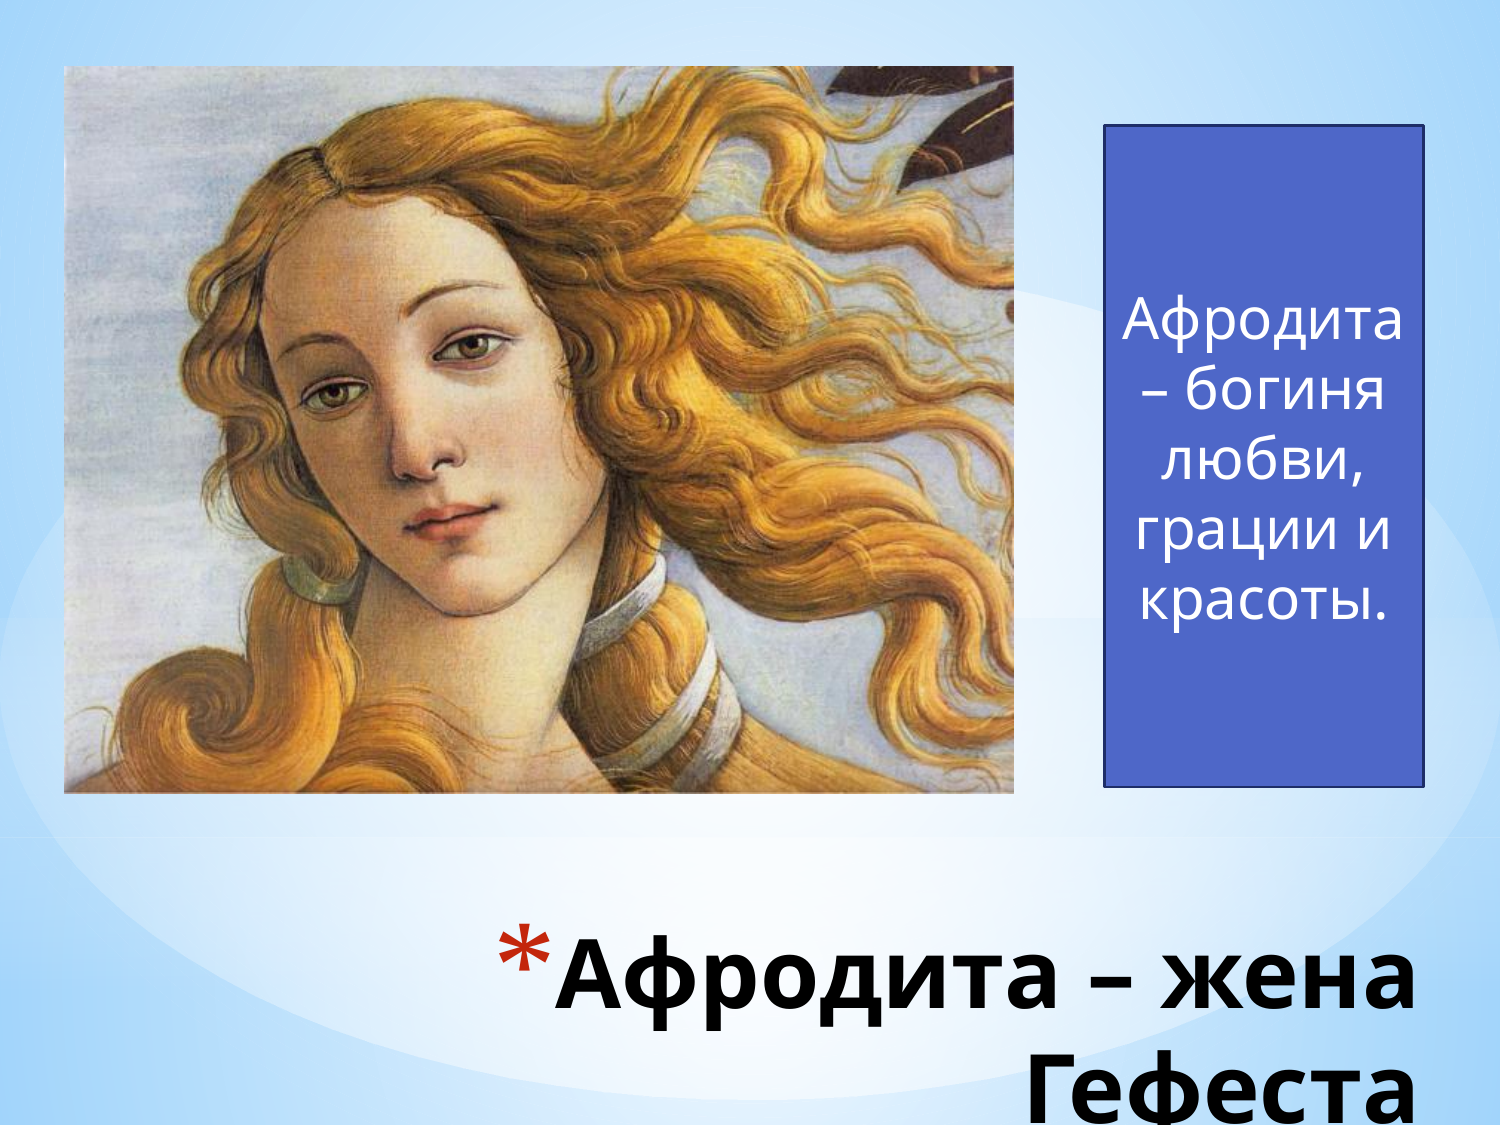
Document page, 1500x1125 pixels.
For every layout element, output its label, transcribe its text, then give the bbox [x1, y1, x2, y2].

text_box Афродита – богиня любви, грации и красоты. [1103, 124, 1425, 788]
title Афродита – жена Гефеста [76, 905, 1436, 1047]
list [64, 66, 1014, 795]
